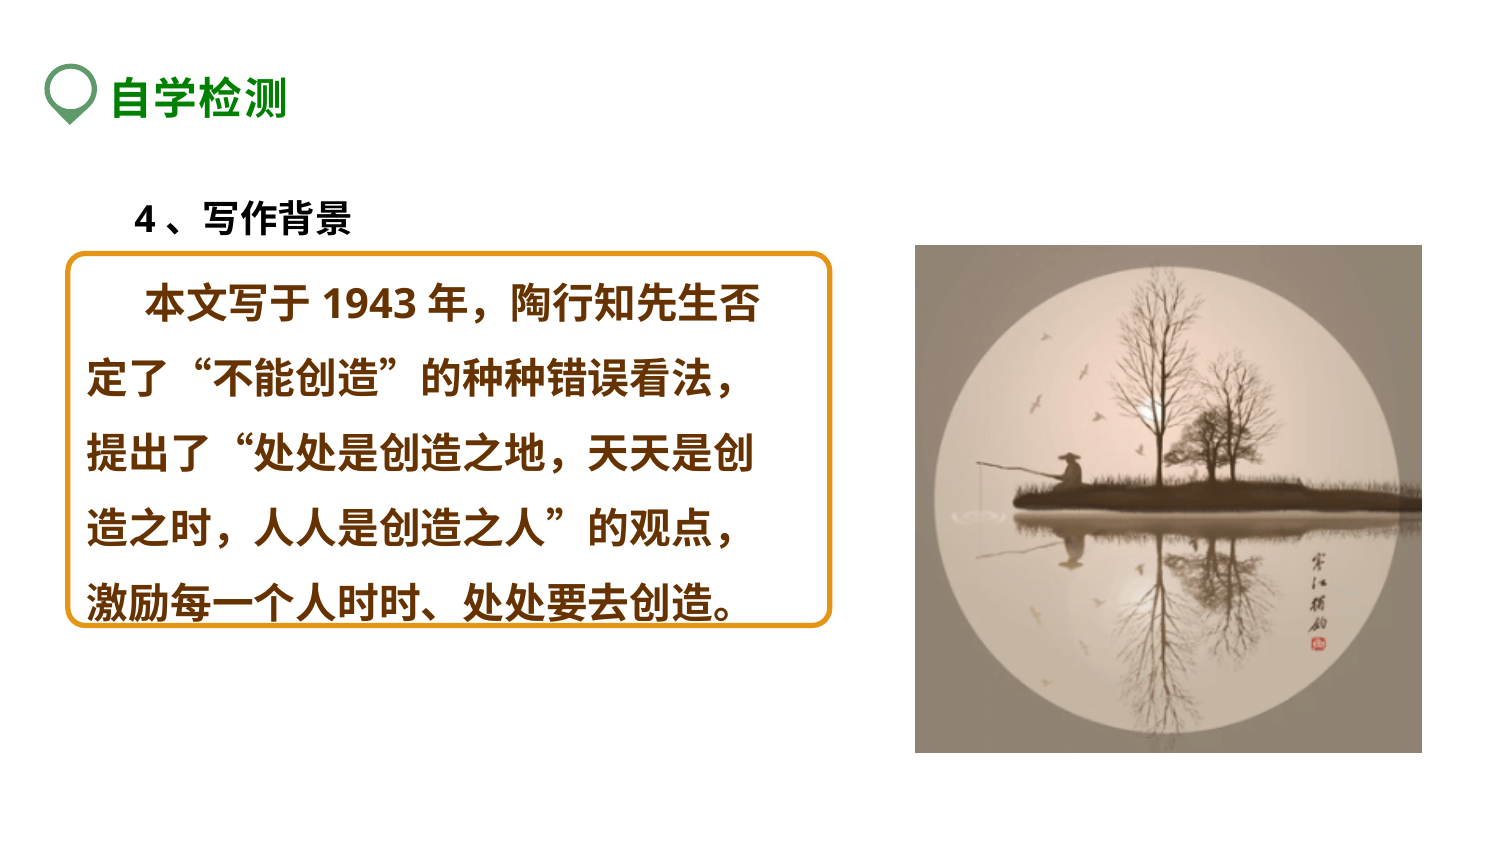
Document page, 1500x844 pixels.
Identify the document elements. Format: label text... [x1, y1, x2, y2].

text_box 本文写于1943年，陶行知先生否定了“不能创造”的种种错误看法，提出了“处处是创造之地，天天是创造之时，人人是创造之人”的观点，激励每一个人时时、处处要去创造。 [75, 245, 797, 256]
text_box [44, 63, 317, 132]
text_box 本文写于1943年，陶行知先生否定了“不能创造”的种种错误看法，提出了“处处是创造之地，天天是创造之时，人人是创造之人”的观点，激励每一个人时时、处处要去创造。 [75, 623, 797, 633]
text_box [67, 253, 830, 626]
text_box 4、写作背景 [123, 189, 364, 246]
picture [915, 245, 1422, 753]
